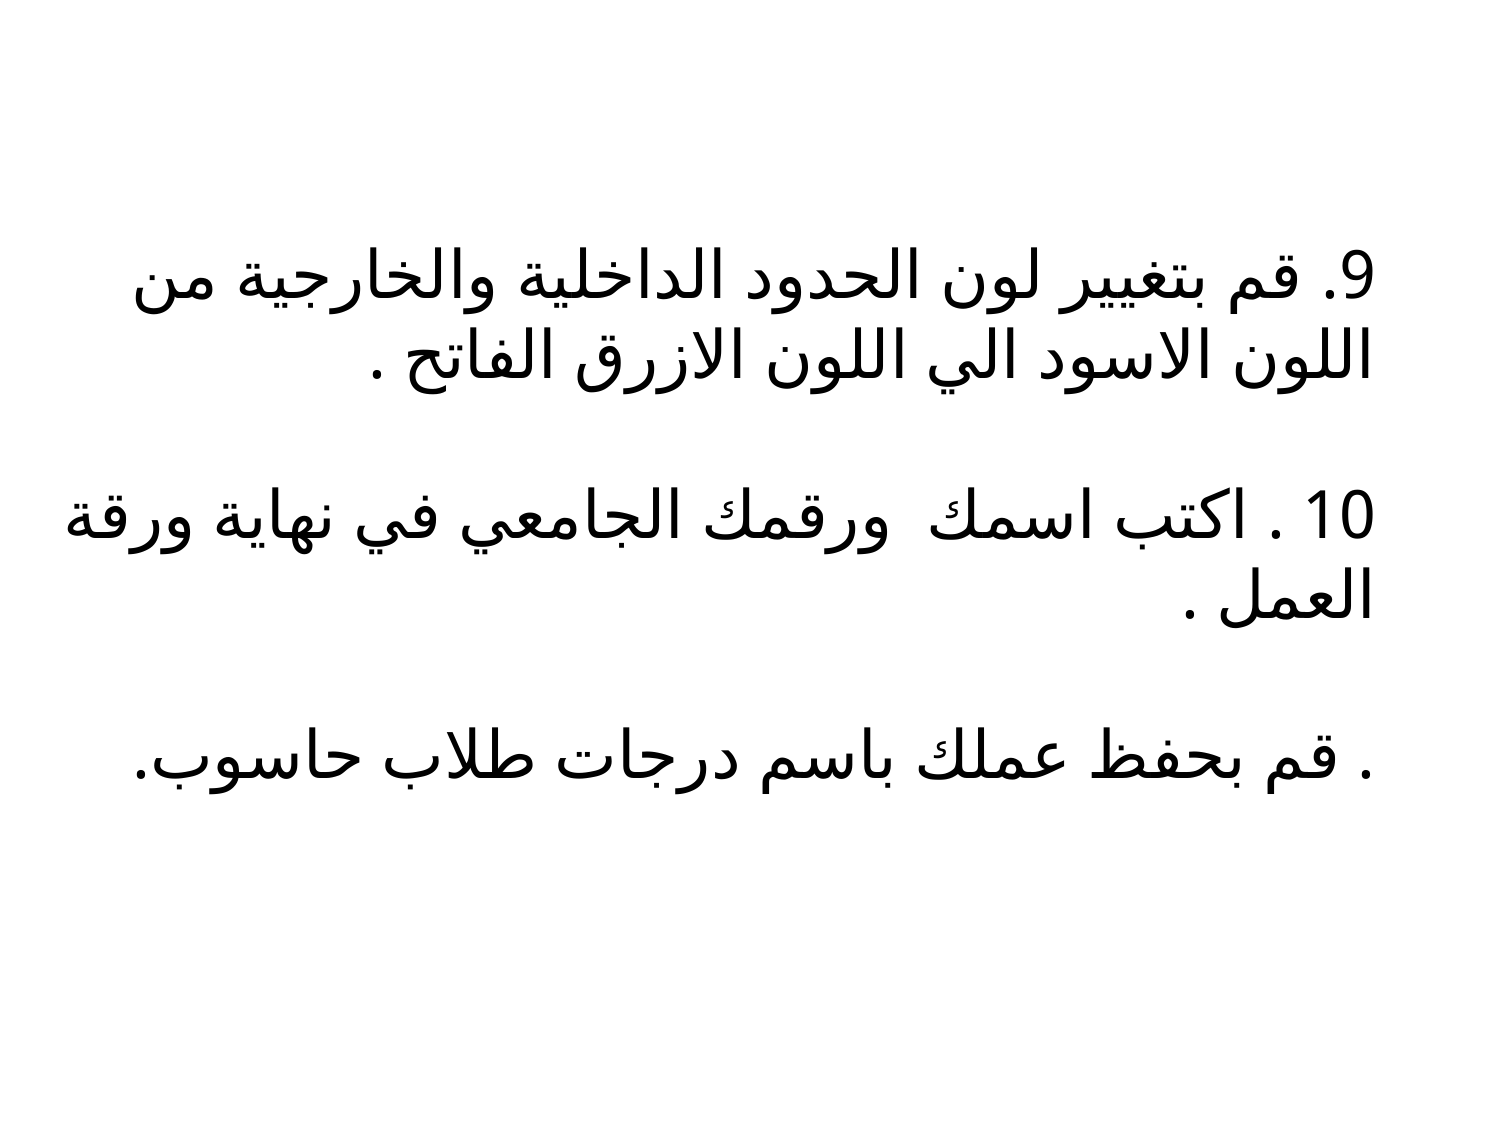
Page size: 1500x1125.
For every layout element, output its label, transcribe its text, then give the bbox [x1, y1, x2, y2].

title 9. قم بتغيير لون الحدود الداخلية والخارجية من اللون الاسود الي اللون الازرق الفاتح . 10 . اكتب اسمك ورقمك الجامعي في نهاية ورقة العمل . . قم بحفظ عملك باسم درجات طلاب حاسوب. [41, 196, 1392, 988]
